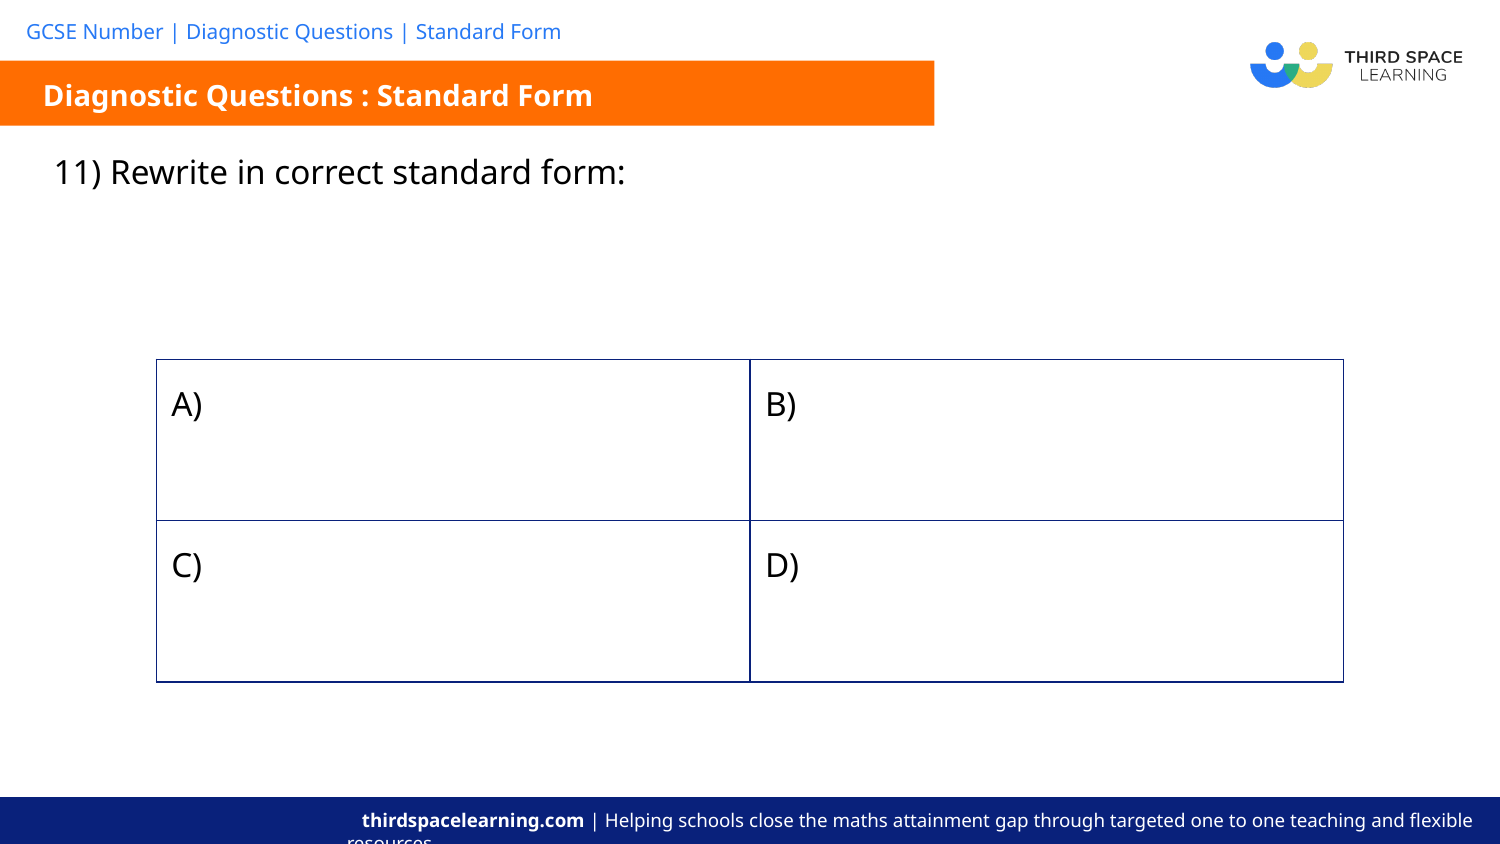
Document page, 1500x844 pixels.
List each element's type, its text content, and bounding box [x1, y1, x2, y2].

picture [1250, 33, 1465, 99]
text_box Diagnostic Questions : Standard Form [27, 61, 778, 127]
